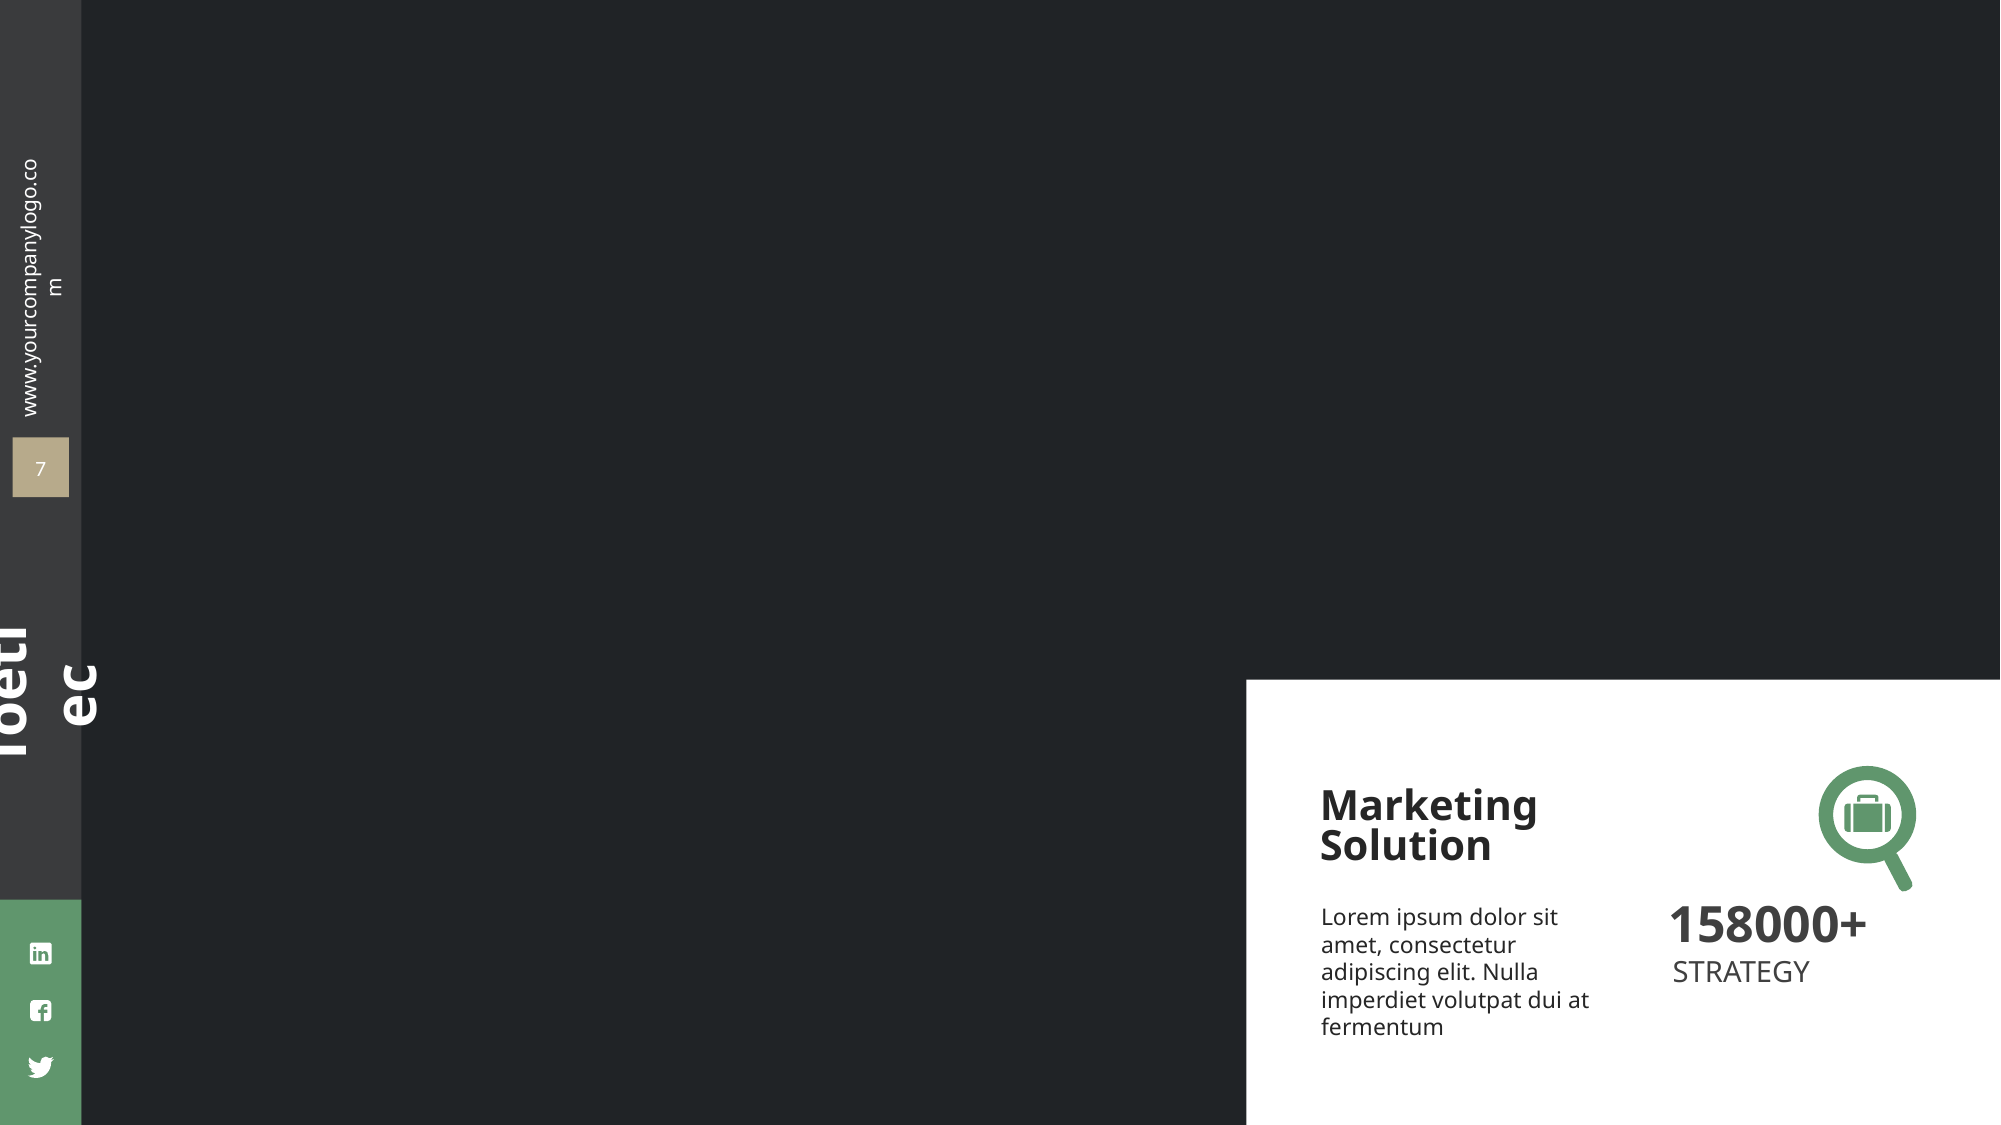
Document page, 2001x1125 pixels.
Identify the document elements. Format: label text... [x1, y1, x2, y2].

slide_number 7 [12, 437, 69, 498]
picture [81, 0, 2000, 1125]
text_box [1818, 765, 1917, 892]
